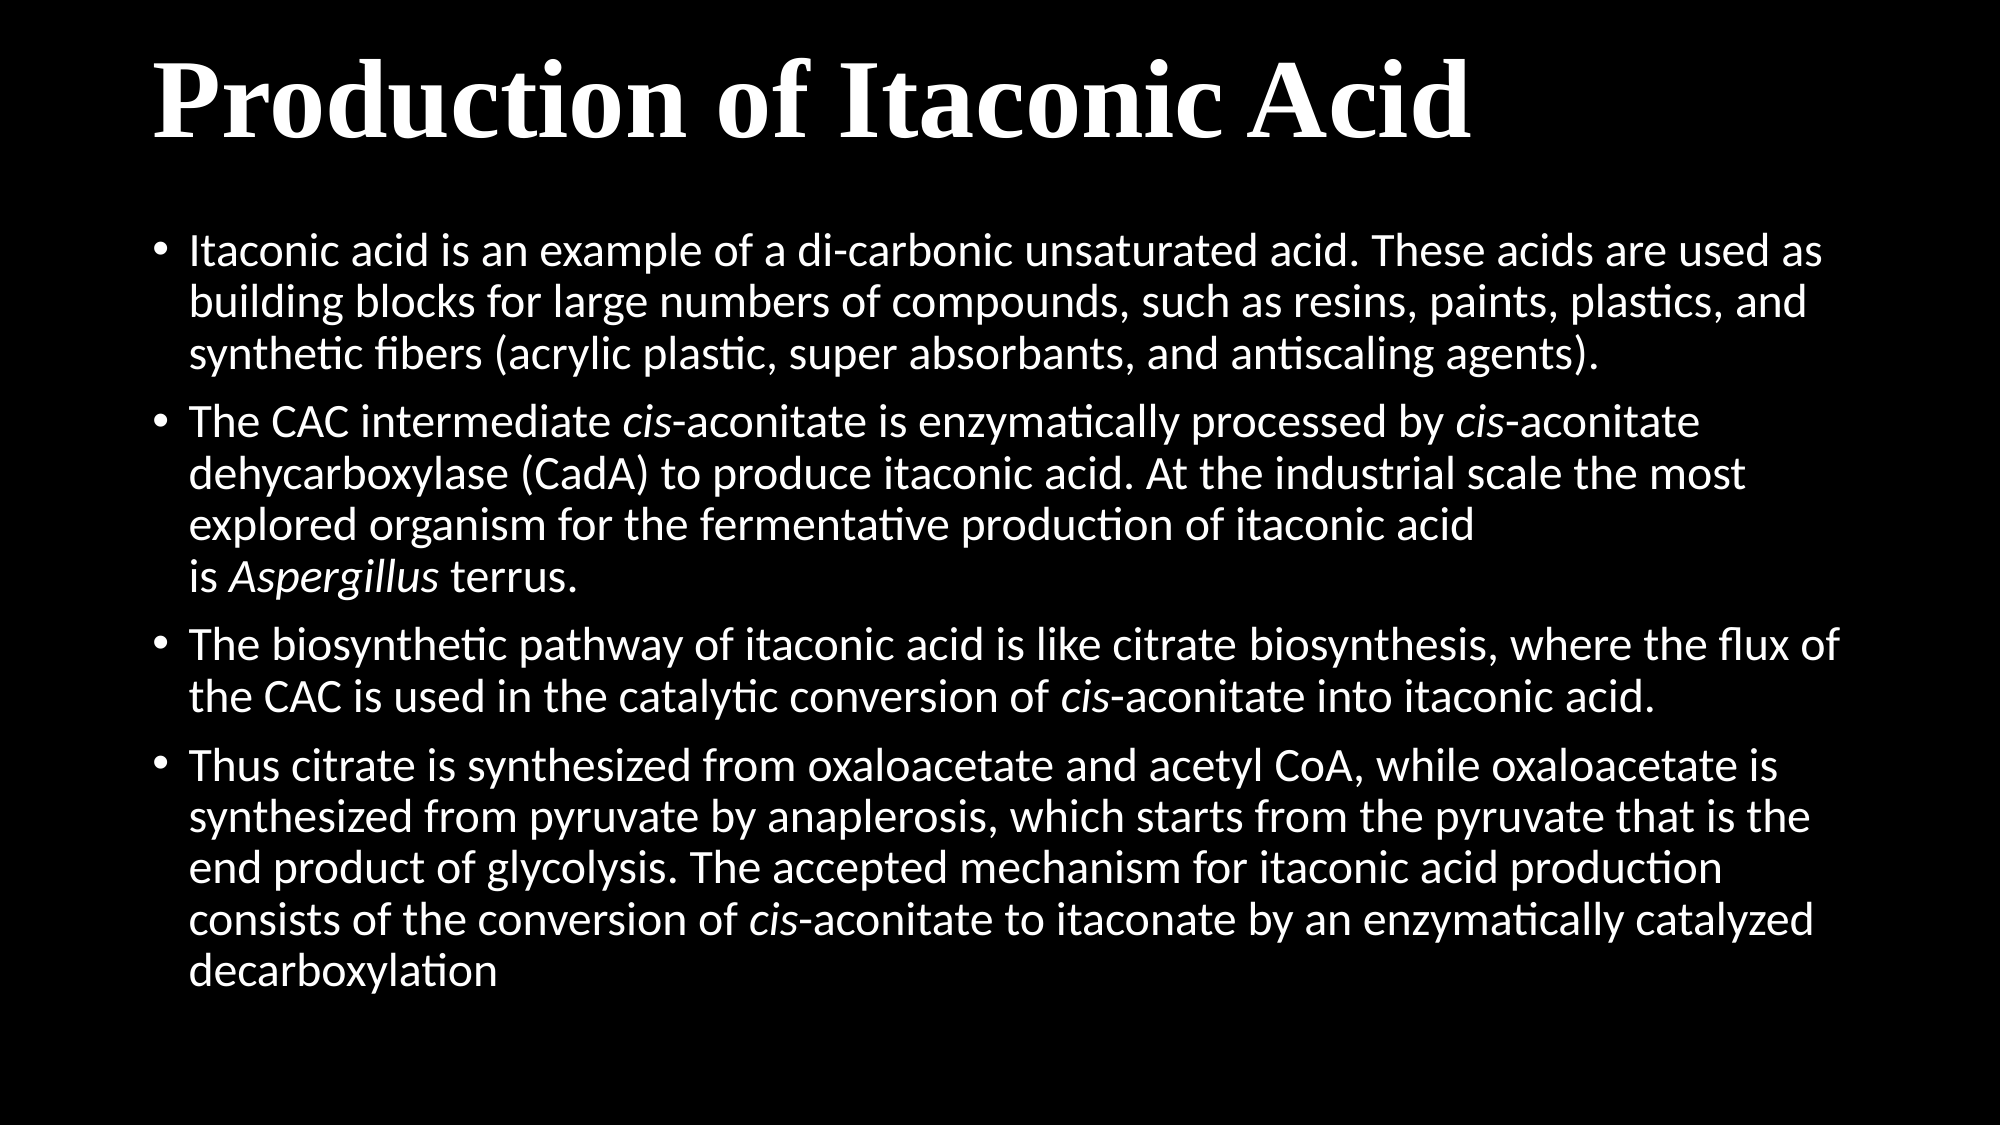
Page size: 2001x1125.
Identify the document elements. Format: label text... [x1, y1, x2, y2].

list Itaconic acid is an example of a di-carbonic unsaturated acid. These acids are used as building blocks for large numbers of compounds, such as resins, paints, plastics, and synthetic fibers (acrylic plastic, super absorbants, and antiscaling agents). The CAC intermediate cis-aconitate is enzymatically processed by cis-aconitate dehycarboxylase (CadA) to produce itaconic acid. At the industrial scale the most explored organism for the fermentative production of itaconic acid is Aspergillus terrus. The biosynthetic pathway of itaconic acid is like citrate biosynthesis, where the flux of the CAC is used in the catalytic conversion of cis-aconitate into itaconic acid. Thus citrate is synthesized from oxaloacetate and acetyl CoA, while oxaloacetate is synthesized from pyruvate by anaplerosis, which starts from the pyruvate that is the end product of glycolysis. The accepted mechanism for itaconic acid production consists of the conversion of cis-aconitate to itaconate by an enzymatically catalyzed decarboxylation [137, 217, 1863, 1014]
title Production of Itaconic Acid [137, 59, 1863, 217]
